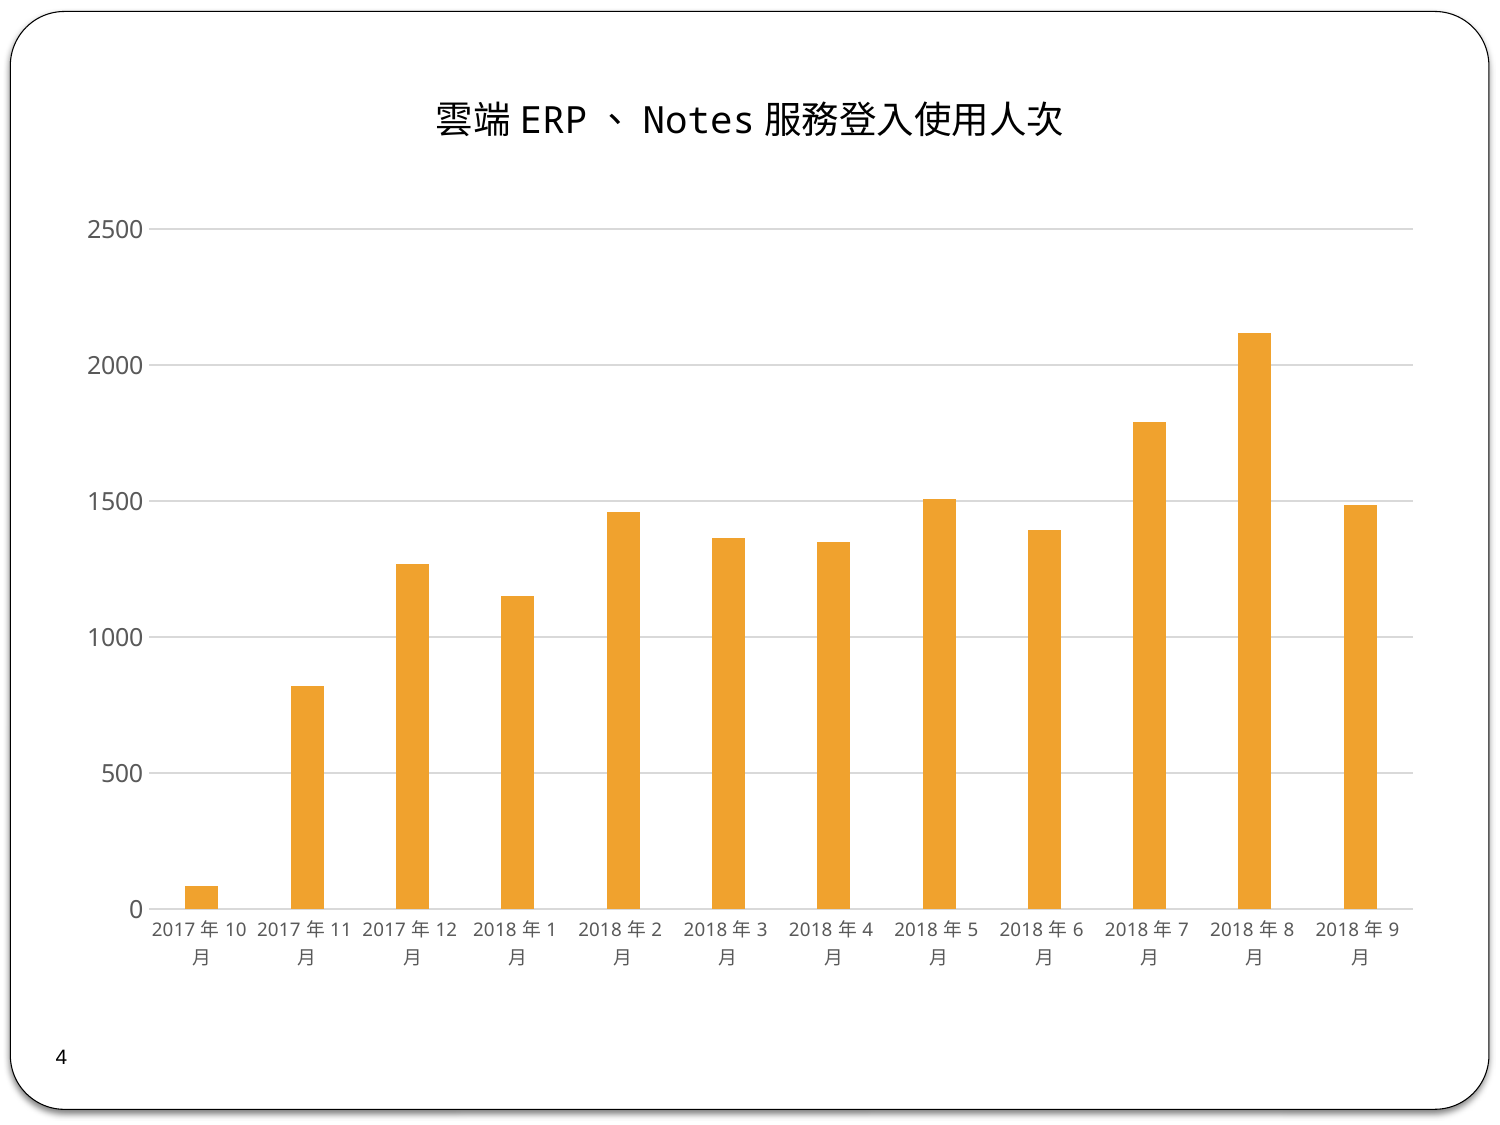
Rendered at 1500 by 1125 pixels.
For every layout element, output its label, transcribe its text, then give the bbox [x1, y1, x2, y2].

text_box 雲端ERP、Notes服務登入使用人次 [230, 88, 1270, 149]
slide_number 4 [23, 1018, 99, 1094]
chart [59, 196, 1441, 986]
